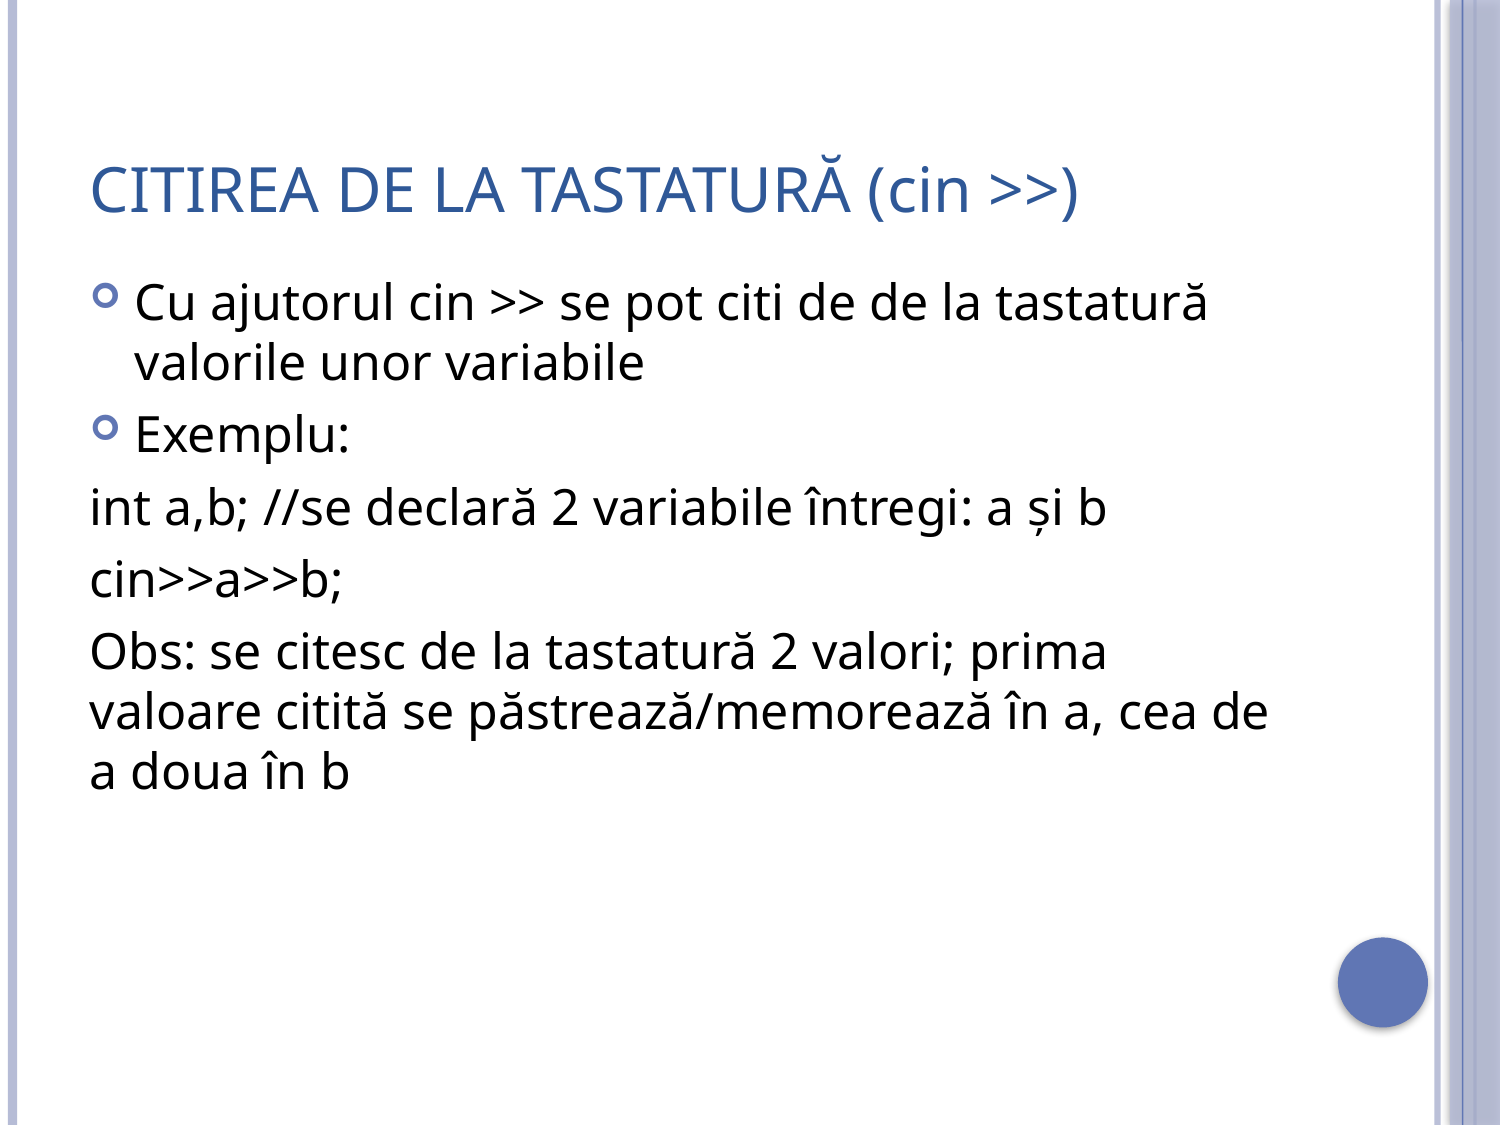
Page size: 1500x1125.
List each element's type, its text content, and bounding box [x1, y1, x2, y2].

title Citirea de la tastatură (cin >>) [75, 45, 1300, 233]
list Cu ajutorul cin >> se pot citi de de la tastatură valorile unor variabile Exemplu: int a,b; //se declară 2 variabile întregi: a și b cin>>a>>b; Obs: se citesc de la tastatură 2 valori; prima valoare citită se păstrează/memorează în a, cea de a doua în b [75, 262, 1300, 1062]
